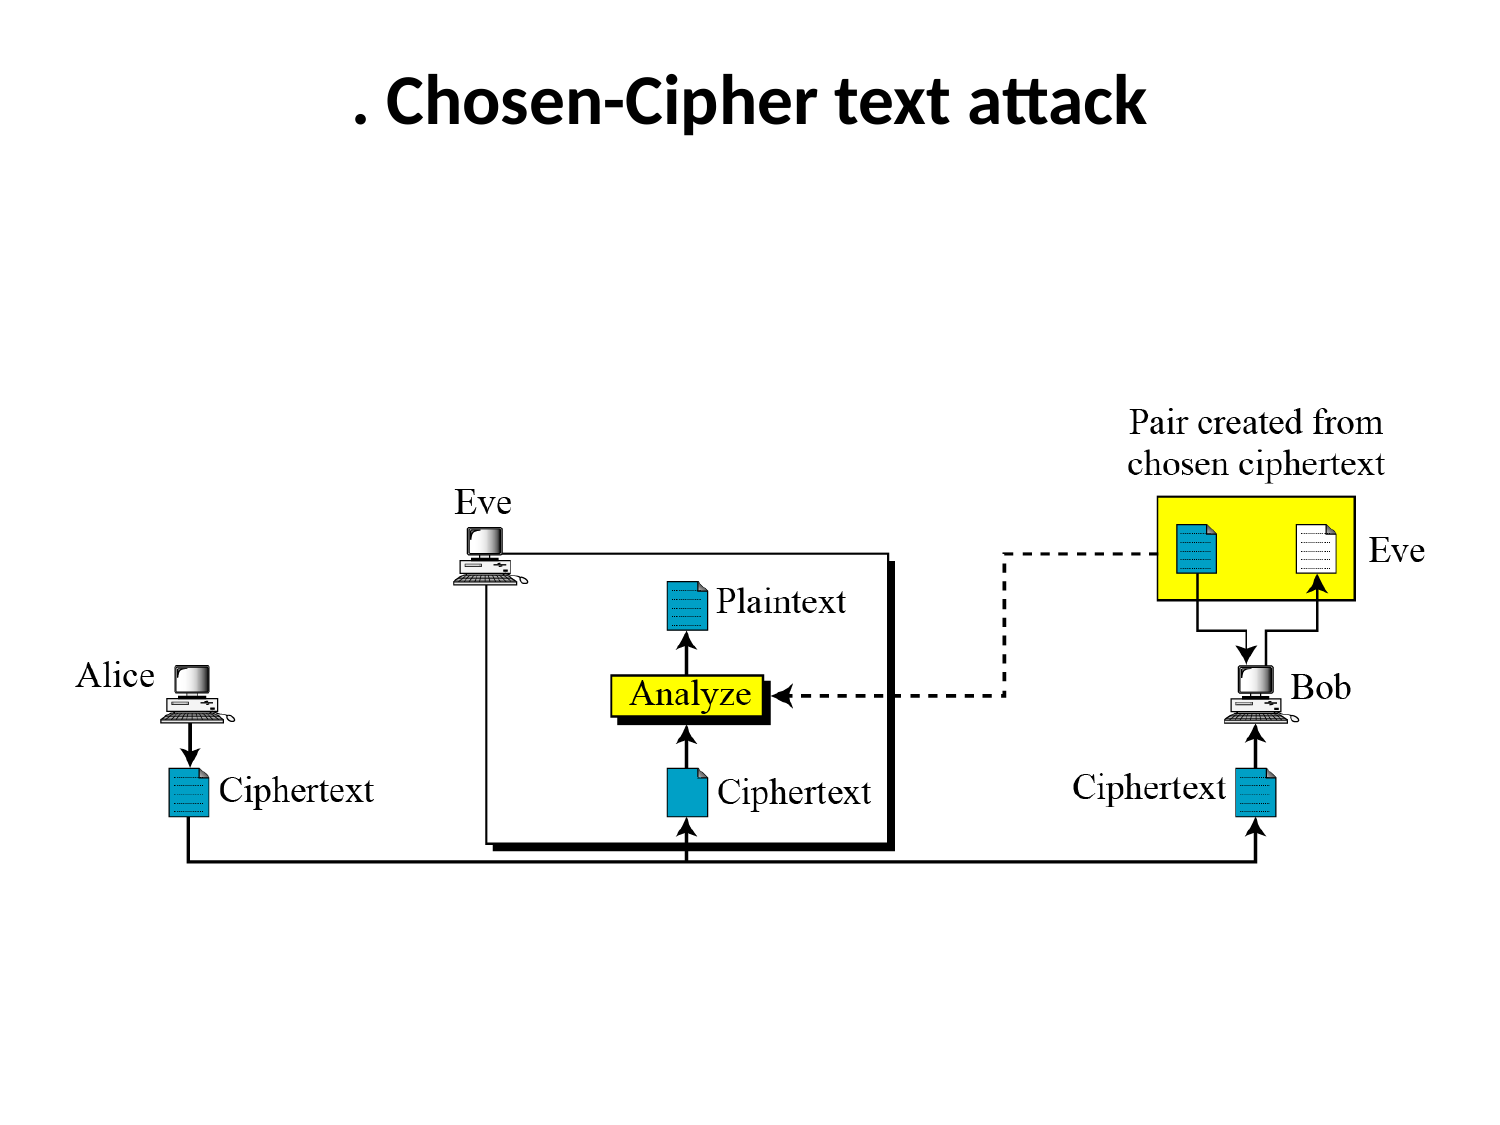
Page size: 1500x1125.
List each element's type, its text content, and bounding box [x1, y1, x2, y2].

title . Chosen-Cipher text attack [75, 45, 1425, 233]
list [74, 403, 1426, 864]
